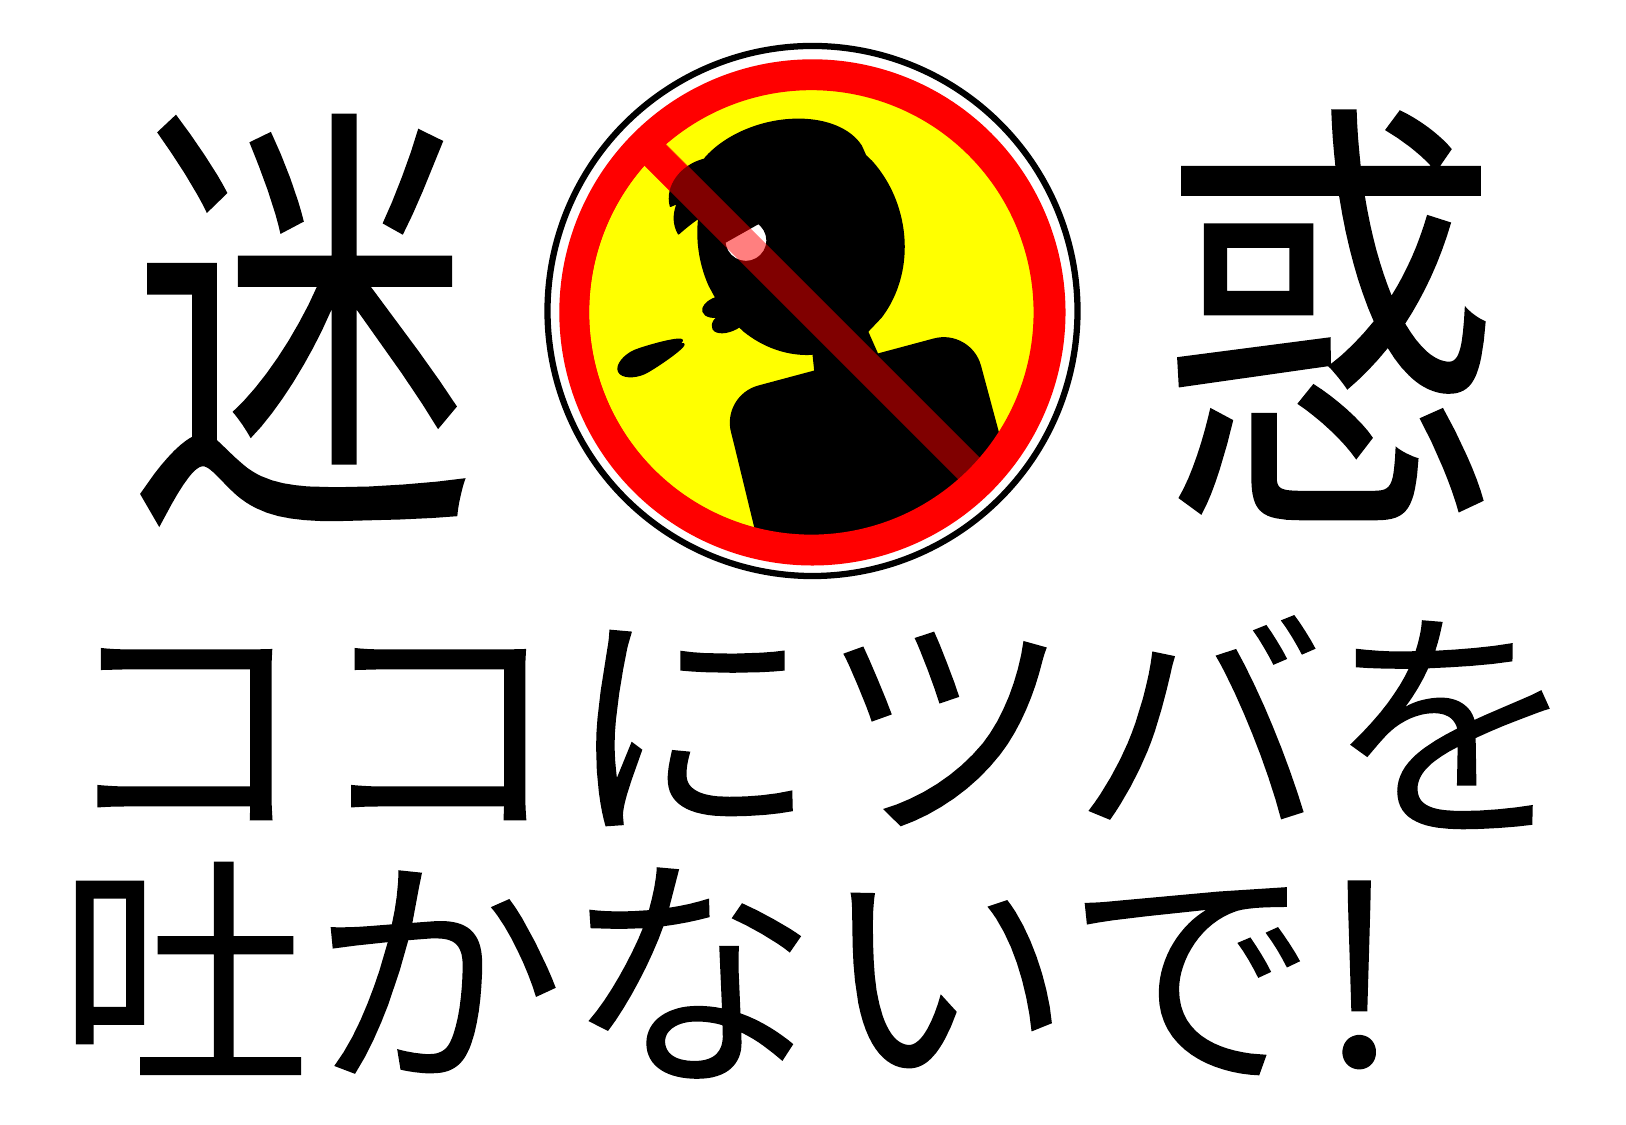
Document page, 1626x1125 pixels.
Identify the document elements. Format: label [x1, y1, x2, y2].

text_box [547, 45, 1078, 577]
